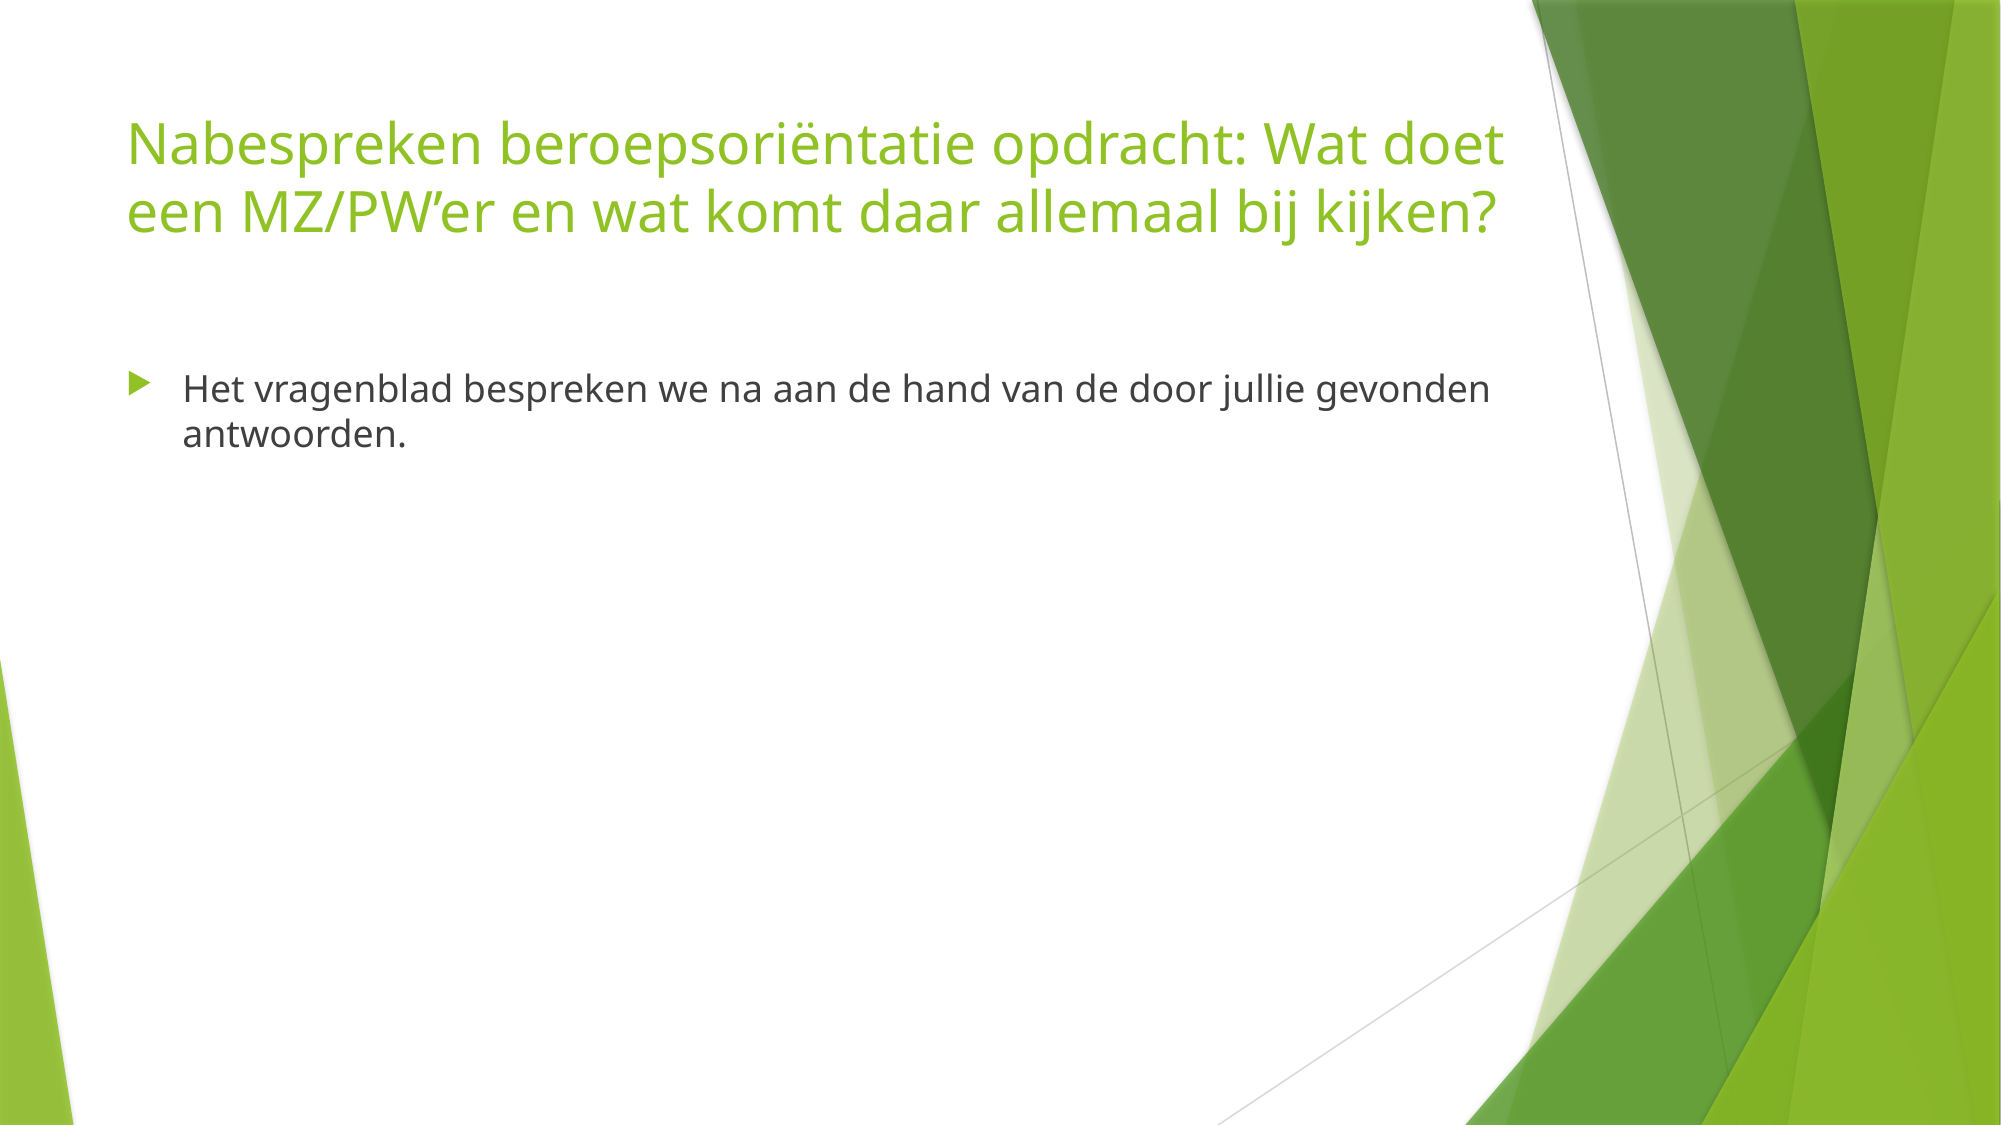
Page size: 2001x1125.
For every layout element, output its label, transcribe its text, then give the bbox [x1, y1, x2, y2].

title Nabespreken beroepsoriëntatie opdracht: Wat doet een MZ/PW’er en wat komt daar allemaal bij kijken? [111, 99, 1522, 317]
list Het vragenblad bespreken we na aan de hand van de door jullie gevonden antwoorden. [111, 357, 1522, 994]
